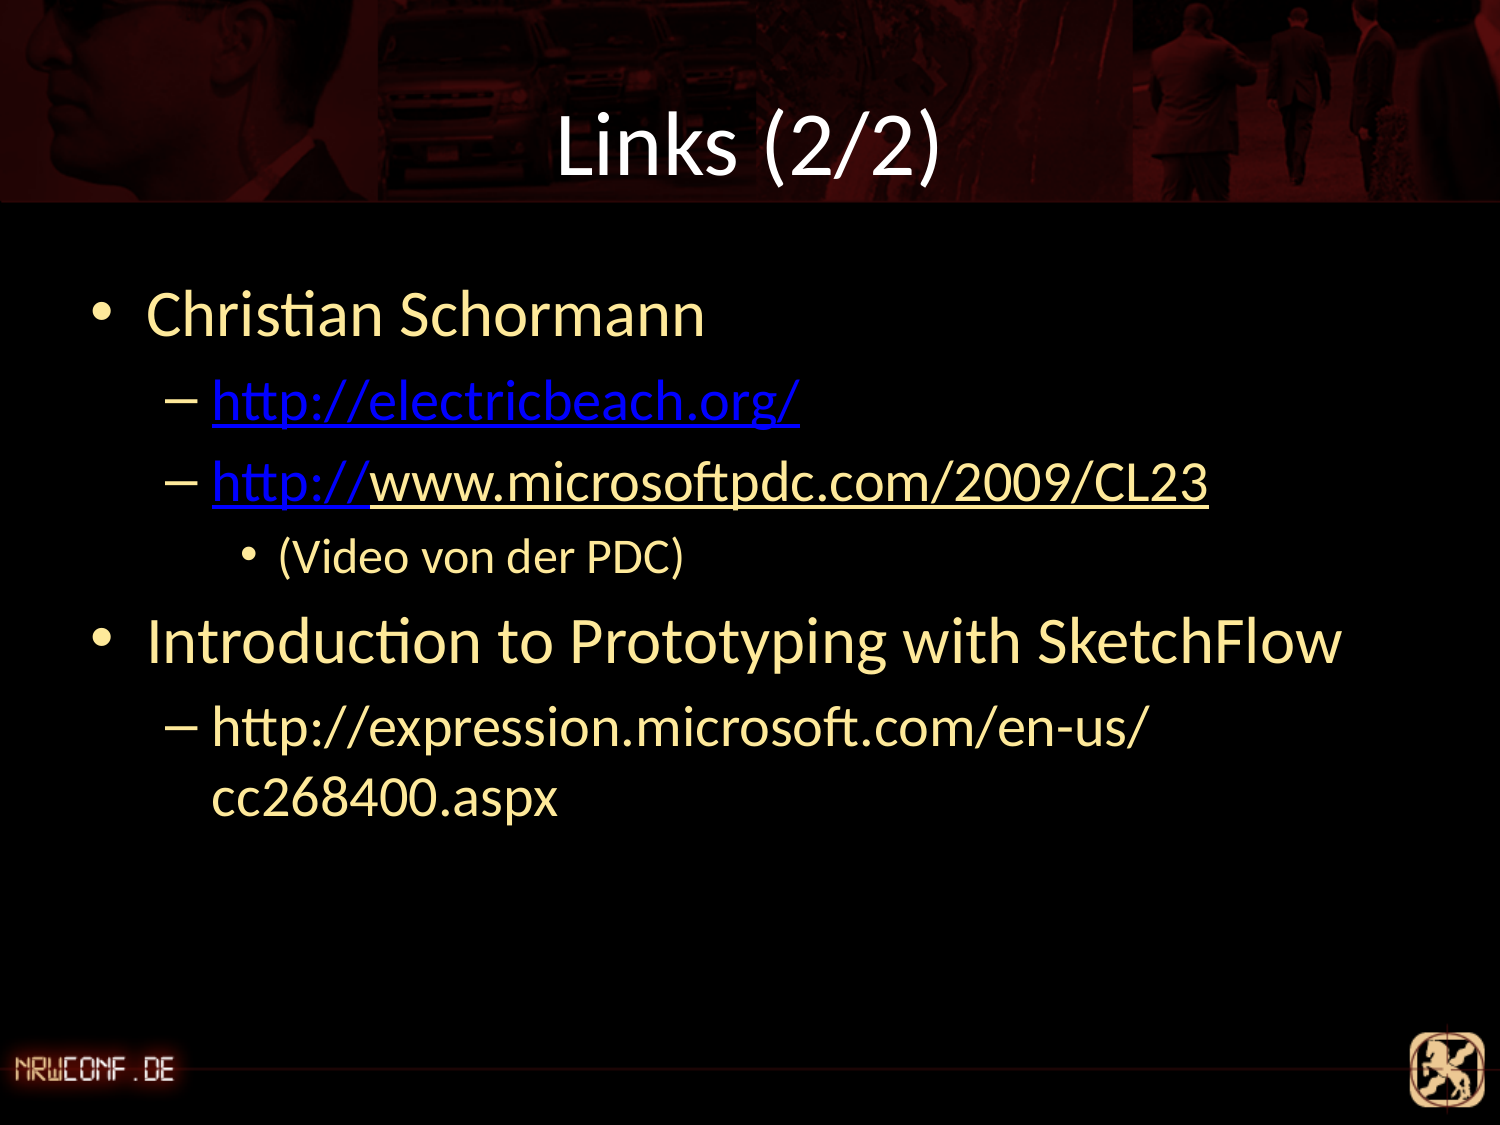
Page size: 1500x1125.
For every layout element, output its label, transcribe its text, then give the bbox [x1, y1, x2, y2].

title Links (2/2) [75, 45, 1425, 233]
list Christian Schormann http://electricbeach.org/ http://www.microsoftpdc.com/2009/CL23 (Video von der PDC) Introduction to Prototyping with SketchFlow http://expression.microsoft.com/en-us/cc268400.aspx [75, 262, 1425, 1005]
picture [0, 0, 1500, 1125]
